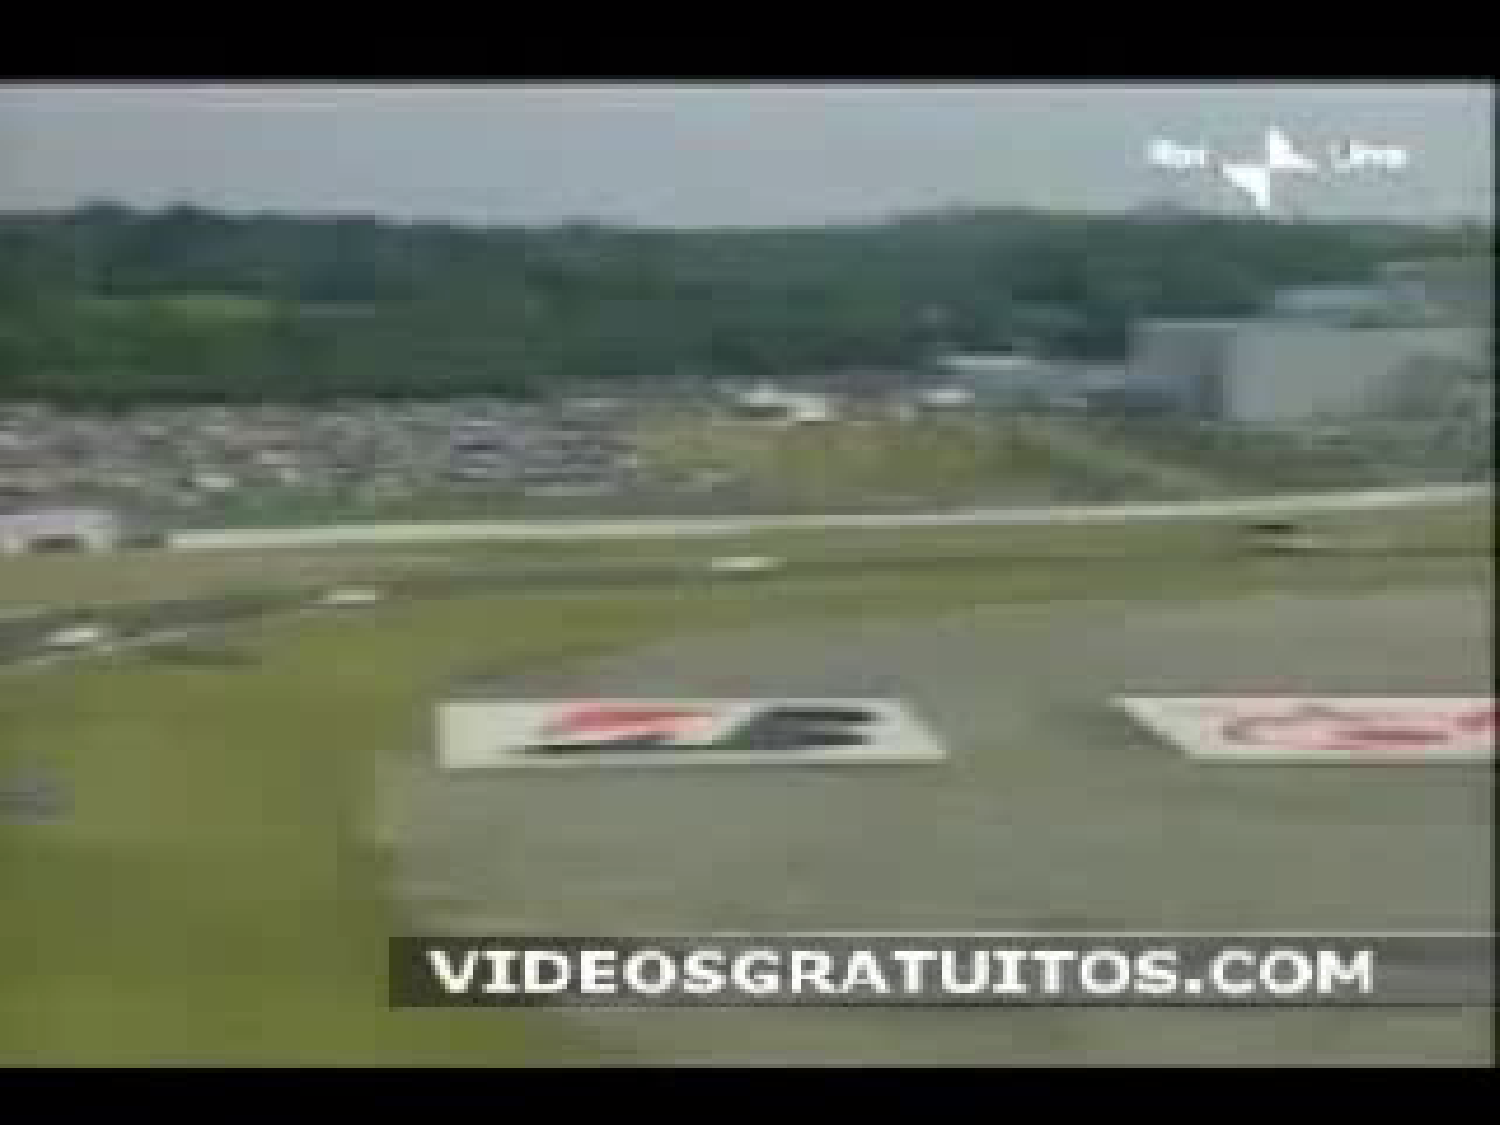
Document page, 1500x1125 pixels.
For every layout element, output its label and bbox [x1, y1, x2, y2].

list [0, 0, 1500, 1125]
